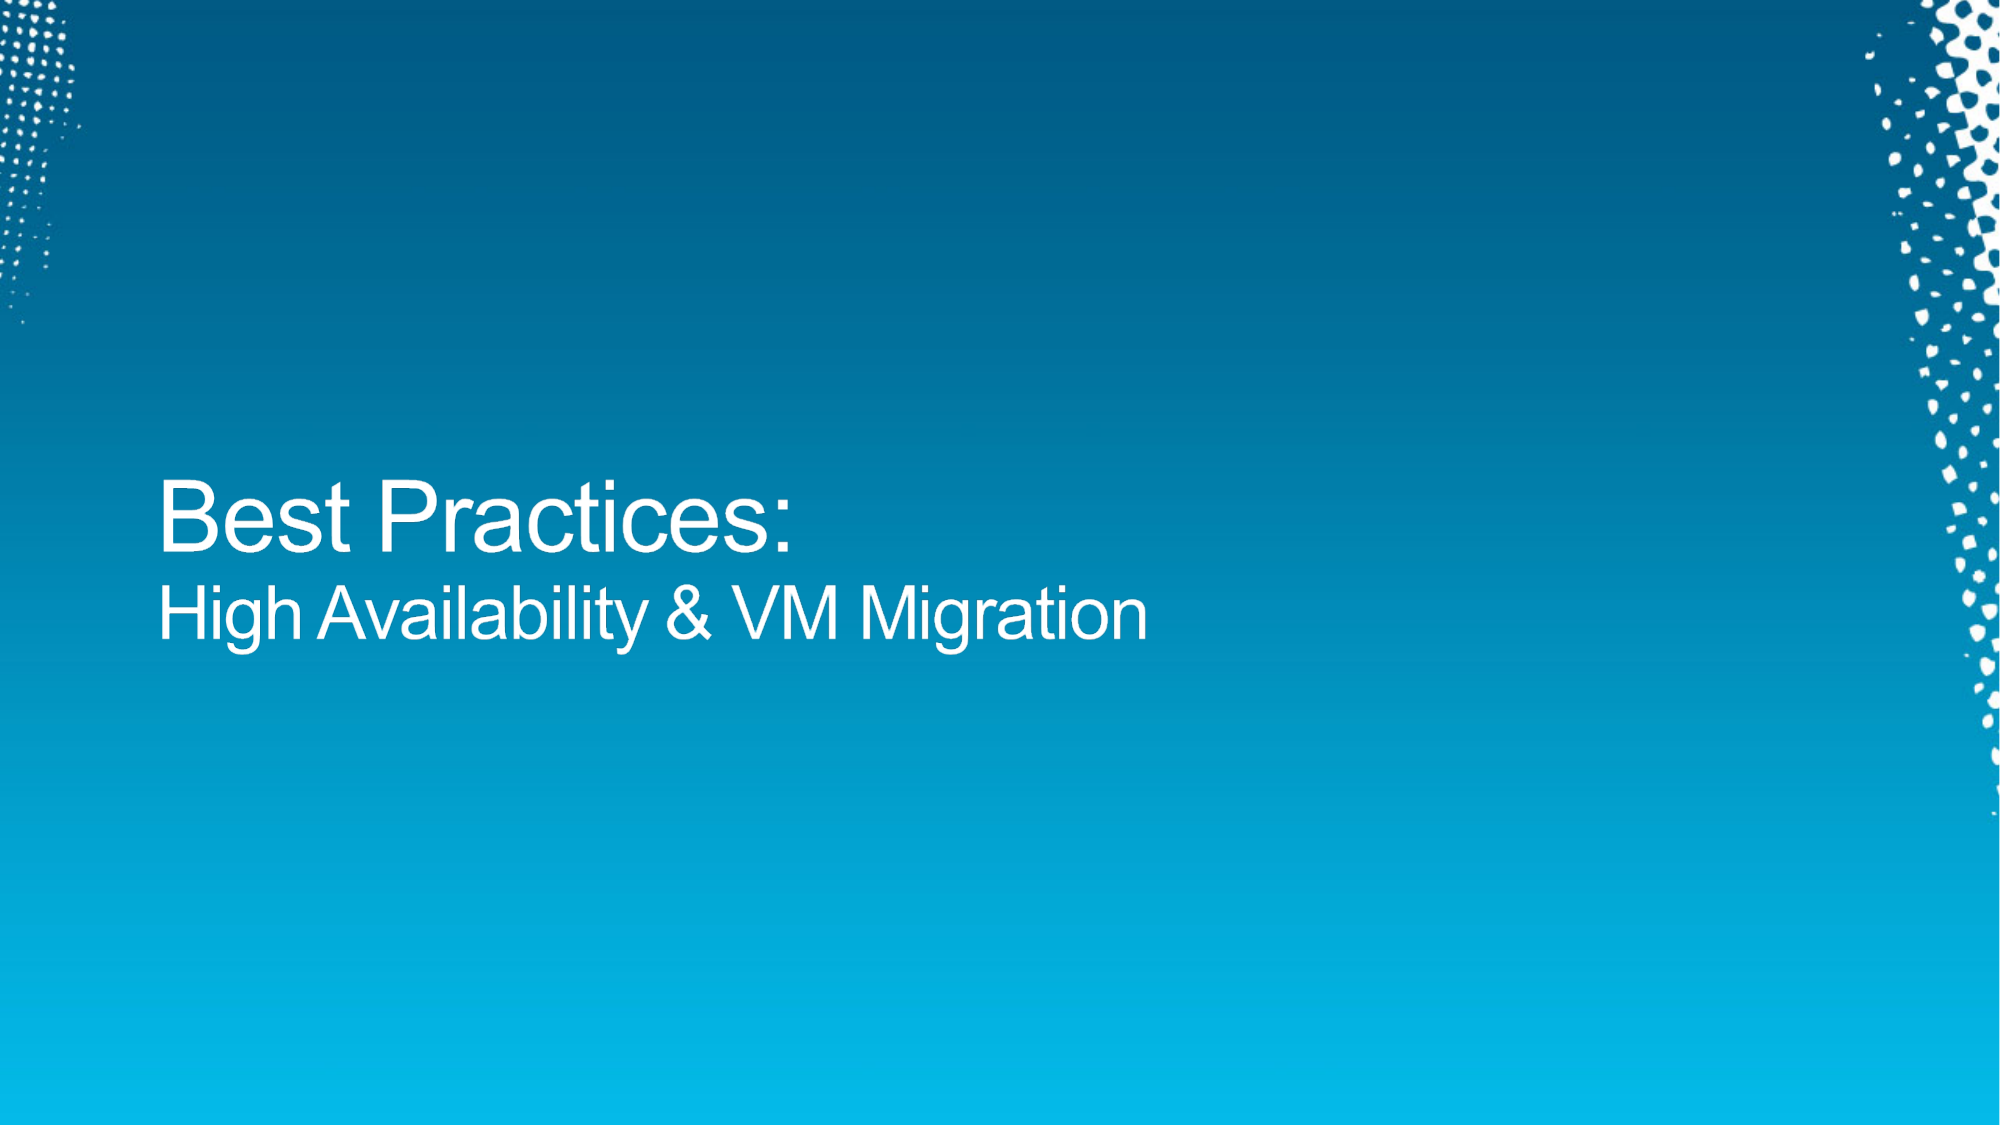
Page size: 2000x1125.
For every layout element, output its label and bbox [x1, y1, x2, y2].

picture [1992, 438, 2000, 448]
picture [33, 0, 42, 10]
picture [56, 47, 64, 55]
picture [1938, 122, 1950, 133]
picture [163, 585, 204, 639]
picture [1979, 657, 1995, 676]
picture [1994, 382, 2000, 391]
picture [18, 13, 26, 19]
picture [595, 588, 648, 654]
picture [1059, 585, 1065, 592]
picture [28, 42, 36, 53]
picture [383, 480, 436, 552]
picture [575, 483, 599, 552]
picture [1983, 404, 1992, 414]
picture [606, 480, 614, 489]
picture [1894, 99, 1902, 106]
picture [554, 585, 560, 592]
picture [1935, 379, 1948, 391]
picture [9, 84, 15, 91]
picture [1984, 349, 1992, 357]
picture [1952, 502, 1967, 516]
picture [1114, 599, 1145, 639]
picture [1990, 492, 2000, 505]
picture [725, 499, 767, 553]
picture [1920, 257, 1932, 264]
picture [1900, 240, 1912, 254]
picture [1995, 582, 2000, 595]
picture [1921, 0, 1934, 8]
picture [569, 585, 575, 639]
picture [1946, 155, 1961, 167]
picture [1991, 747, 2000, 765]
picture [0, 24, 9, 33]
picture [671, 499, 718, 553]
picture [226, 599, 259, 654]
picture [58, 32, 66, 41]
picture [1963, 589, 1976, 607]
picture [1930, 291, 1941, 297]
picture [1935, 431, 1946, 449]
picture [1948, 413, 1958, 424]
picture [1036, 588, 1055, 639]
picture [475, 499, 521, 553]
picture [41, 59, 48, 67]
picture [1898, 188, 1912, 198]
picture [1922, 200, 1934, 207]
picture [998, 599, 1032, 639]
picture [0, 40, 9, 45]
picture [226, 499, 272, 553]
picture [514, 585, 547, 639]
picture [11, 55, 21, 64]
picture [1059, 600, 1065, 639]
picture [1935, 0, 2000, 306]
picture [444, 600, 449, 639]
picture [3, 10, 11, 18]
picture [584, 600, 590, 639]
picture [16, 143, 21, 151]
picture [732, 585, 779, 639]
picture [1963, 278, 1976, 291]
picture [29, 27, 38, 38]
picture [47, 0, 57, 10]
picture [17, 129, 23, 136]
picture [554, 600, 560, 639]
picture [1972, 570, 1986, 583]
picture [0, 155, 5, 163]
picture [31, 131, 37, 138]
picture [1911, 223, 1918, 230]
picture [1988, 691, 2000, 709]
picture [922, 585, 928, 592]
picture [935, 599, 968, 654]
picture [1892, 212, 1902, 216]
picture [864, 585, 914, 639]
picture [1907, 77, 1917, 83]
picture [1909, 274, 1920, 291]
picture [778, 542, 788, 552]
picture [1993, 321, 2000, 339]
picture [1957, 187, 1971, 200]
picture [1963, 335, 1972, 344]
picture [6, 97, 12, 105]
picture [1914, 164, 1923, 177]
picture [446, 499, 473, 552]
picture [606, 500, 614, 552]
picture [26, 57, 34, 68]
picture [1928, 399, 1939, 415]
picture [1969, 625, 1985, 642]
picture [1935, 177, 1945, 189]
picture [326, 483, 350, 552]
picture [1950, 359, 1960, 366]
picture [366, 600, 399, 639]
picture [1968, 481, 1978, 492]
picture [977, 600, 997, 639]
picture [1991, 637, 2000, 652]
picture [45, 16, 55, 24]
picture [317, 585, 366, 639]
picture [1929, 27, 1945, 45]
picture [1960, 392, 1970, 403]
picture [1973, 368, 1982, 380]
picture [1942, 465, 1958, 483]
picture [1963, 535, 1977, 550]
picture [1953, 301, 1962, 312]
picture [30, 14, 40, 23]
picture [1945, 213, 1955, 220]
picture [1875, 83, 1881, 96]
picture [1866, 51, 1874, 59]
picture [459, 585, 464, 639]
picture [1941, 324, 1952, 332]
picture [1982, 714, 1993, 729]
picture [16, 22, 23, 34]
picture [1889, 152, 1901, 166]
picture [280, 499, 321, 553]
picture [33, 88, 42, 97]
picture [1919, 367, 1930, 378]
picture [1942, 269, 1953, 276]
picture [10, 69, 17, 78]
picture [13, 41, 25, 49]
picture [778, 500, 788, 509]
picture [1958, 445, 1968, 460]
picture [1955, 557, 1965, 573]
picture [402, 599, 436, 639]
picture [529, 499, 573, 553]
picture [785, 585, 835, 639]
picture [623, 499, 667, 553]
picture [1974, 683, 1985, 694]
picture [43, 42, 49, 53]
picture [38, 74, 47, 80]
picture [24, 72, 32, 79]
picture [1988, 547, 2000, 561]
picture [34, 101, 43, 111]
picture [1926, 344, 1939, 358]
picture [164, 480, 217, 552]
picture [1970, 426, 1980, 436]
picture [1914, 308, 1929, 326]
picture [214, 600, 219, 639]
picture [1981, 604, 2000, 620]
picture [1972, 312, 1985, 322]
picture [584, 585, 590, 592]
picture [922, 600, 928, 639]
picture [42, 31, 53, 39]
picture [1925, 87, 1941, 99]
picture [1980, 460, 1987, 469]
picture [269, 585, 299, 639]
picture [1881, 117, 1891, 130]
picture [472, 599, 506, 639]
picture [1925, 141, 1935, 155]
picture [18, 0, 29, 6]
picture [667, 585, 710, 639]
picture [1978, 517, 1987, 527]
picture [1072, 599, 1108, 639]
picture [33, 116, 40, 124]
picture [1932, 235, 1943, 241]
picture [55, 62, 62, 69]
picture [1915, 109, 1924, 119]
picture [1955, 246, 1965, 256]
picture [1946, 525, 1956, 533]
picture [54, 76, 60, 83]
